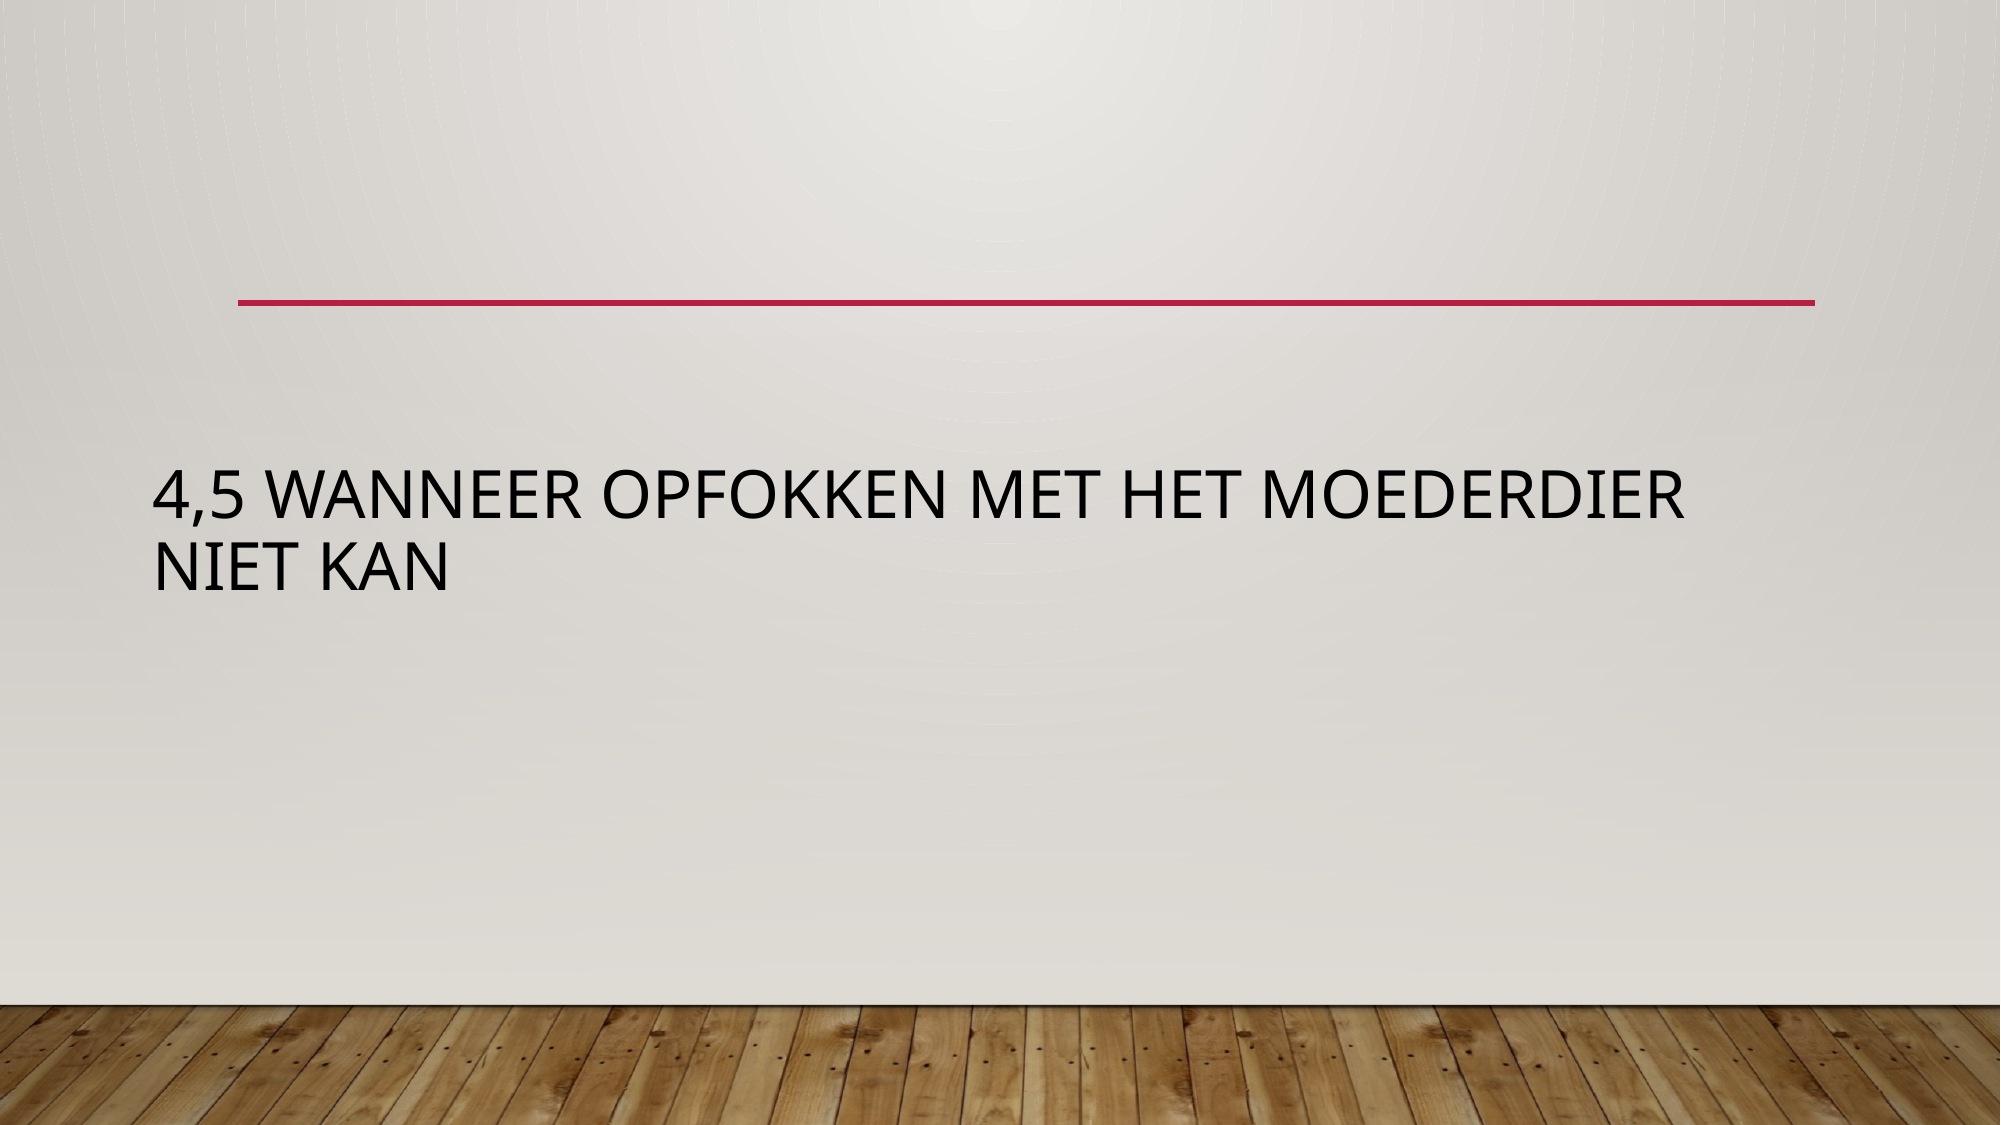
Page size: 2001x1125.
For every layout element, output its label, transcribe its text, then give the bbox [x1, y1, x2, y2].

title 4,5 wanneer opfokken met het moederdier niet kan [137, 453, 1863, 672]
picture [0, 1005, 2000, 1125]
